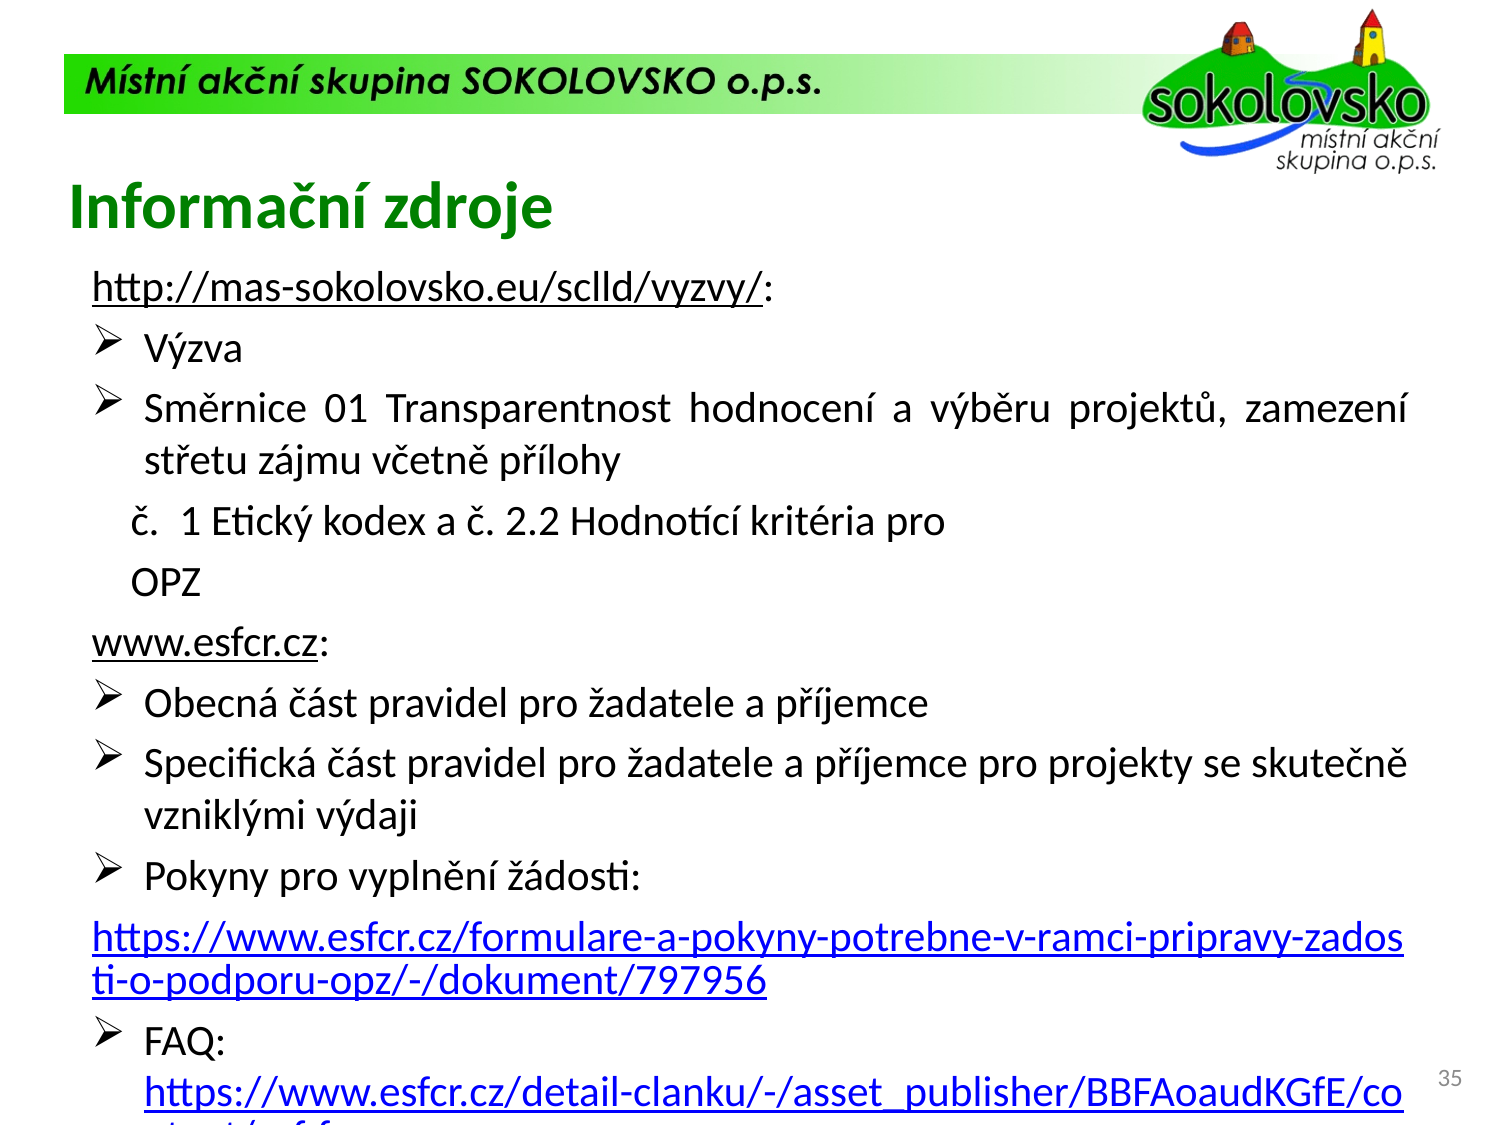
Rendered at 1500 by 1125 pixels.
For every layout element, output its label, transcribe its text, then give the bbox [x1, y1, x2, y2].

list http://mas-sokolovsko.eu/sclld/vyzvy/: Výzva Směrnice 01 Transparentnost hodnocení a výběru projektů, zamezení střetu zájmu včetně přílohy č. 1 Etický kodex a č. 2.2 Hodnotící kritéria pro OPZ www.esfcr.cz: Obecná část pravidel pro žadatele a příjemce Specifická část pravidel pro žadatele a příjemce pro projekty se skutečně vzniklými výdaji Pokyny pro vyplnění žádosti: https://www.esfcr.cz/formulare-a-pokyny-potrebne-v-ramci-pripravy-zadosti-o-podporu-opz/-/dokument/797956 FAQ: https://www.esfcr.cz/detail-clanku/-/asset_publisher/BBFAoaudKGfE/content/esf-forum [76, 250, 1424, 1083]
title Informační zdroje [53, 137, 1404, 268]
slide_number 35 [1128, 1046, 1478, 1107]
picture [64, 0, 1455, 197]
